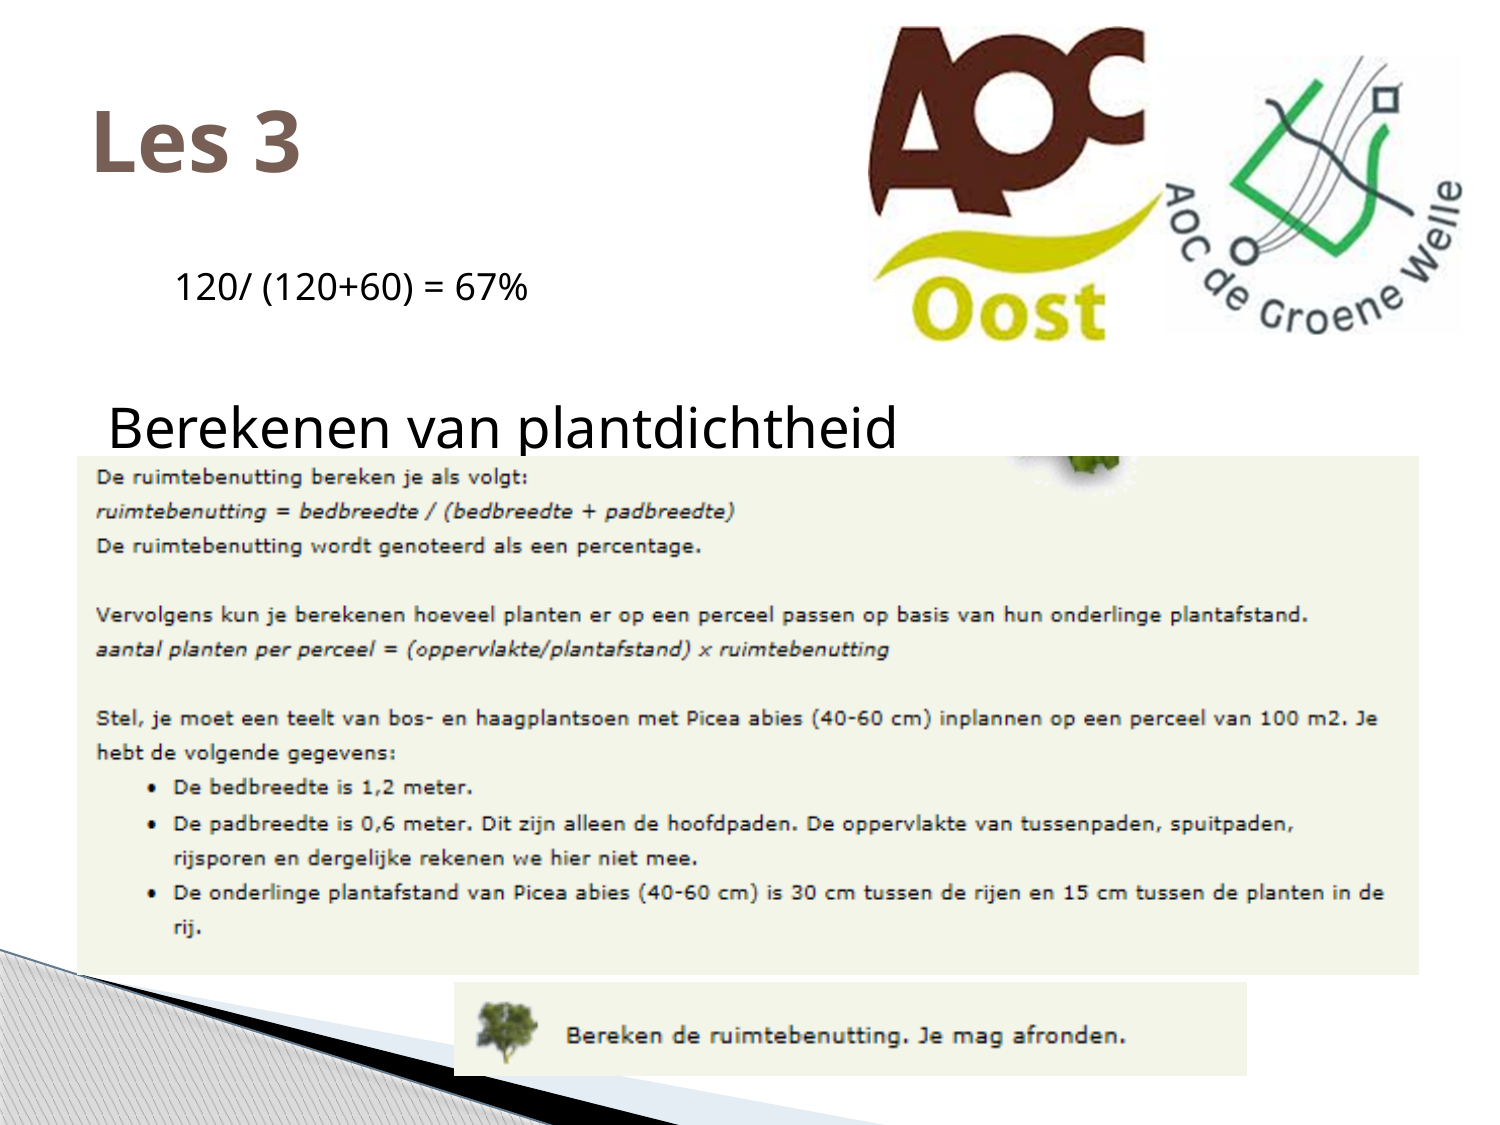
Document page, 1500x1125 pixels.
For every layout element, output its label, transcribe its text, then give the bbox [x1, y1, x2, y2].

list Berekenen van plantdichtheid [75, 385, 1425, 462]
picture [76, 455, 1420, 975]
text_box 120/ (120+60) = 67% [159, 255, 851, 315]
title Les 3 [75, 45, 862, 233]
picture [454, 981, 1247, 1076]
picture [867, 26, 1473, 365]
